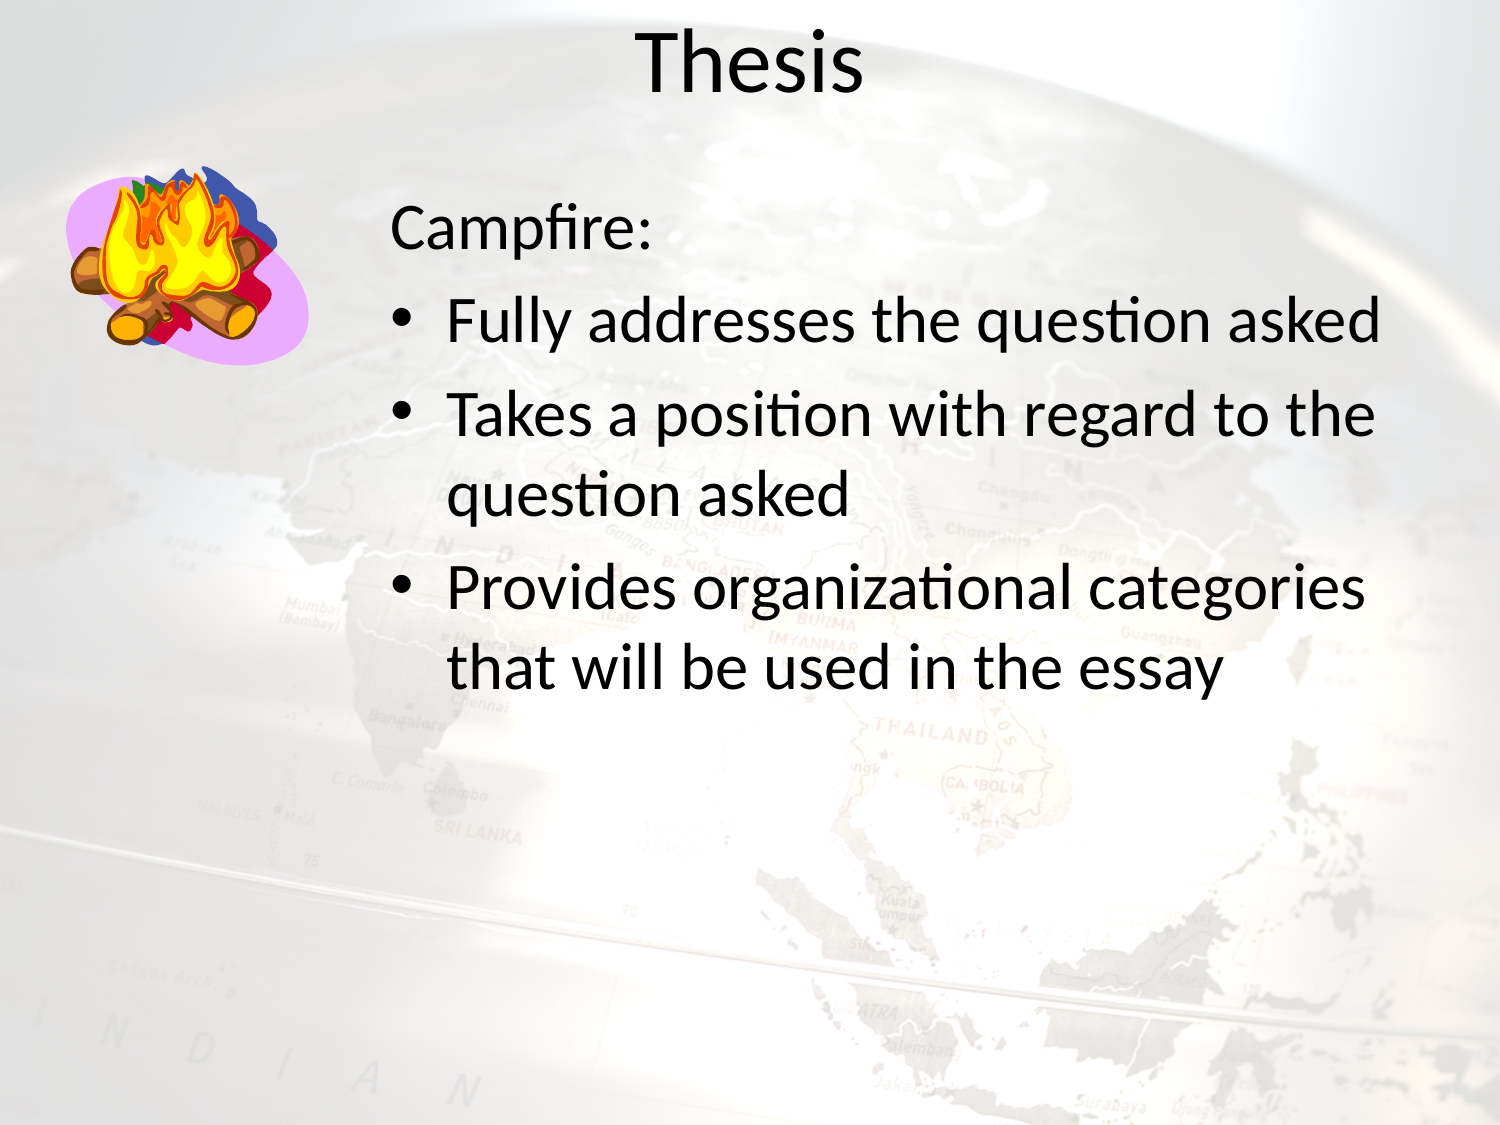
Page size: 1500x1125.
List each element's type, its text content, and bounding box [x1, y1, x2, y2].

title Thesis [75, 0, 1425, 150]
list Campfire: Fully addresses the question asked Takes a position with regard to the question asked Provides organizational categories that will be used in the essay [375, 174, 1425, 1005]
picture [62, 162, 313, 370]
